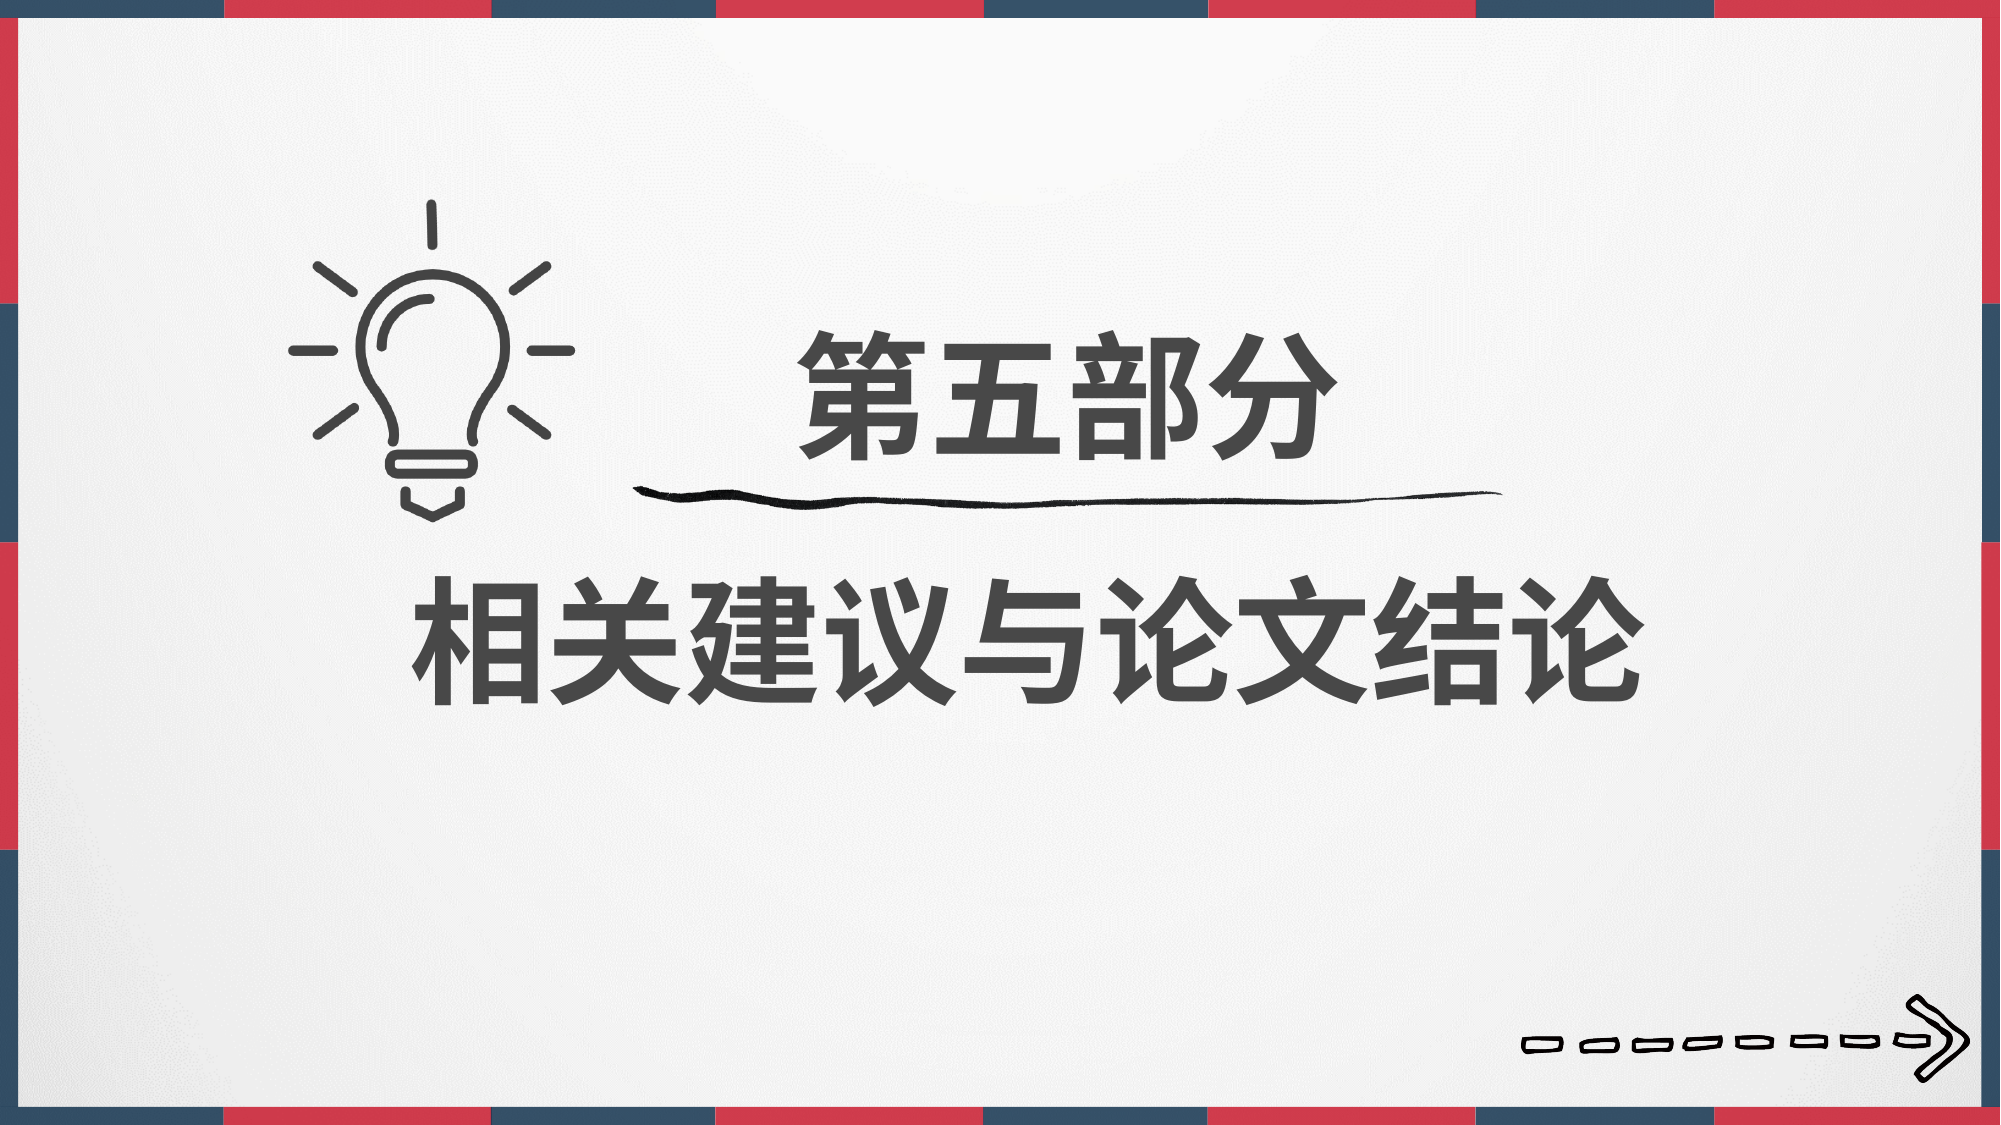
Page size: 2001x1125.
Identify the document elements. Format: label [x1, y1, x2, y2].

picture [632, 485, 1503, 510]
text_box [0, 0, 2000, 1125]
